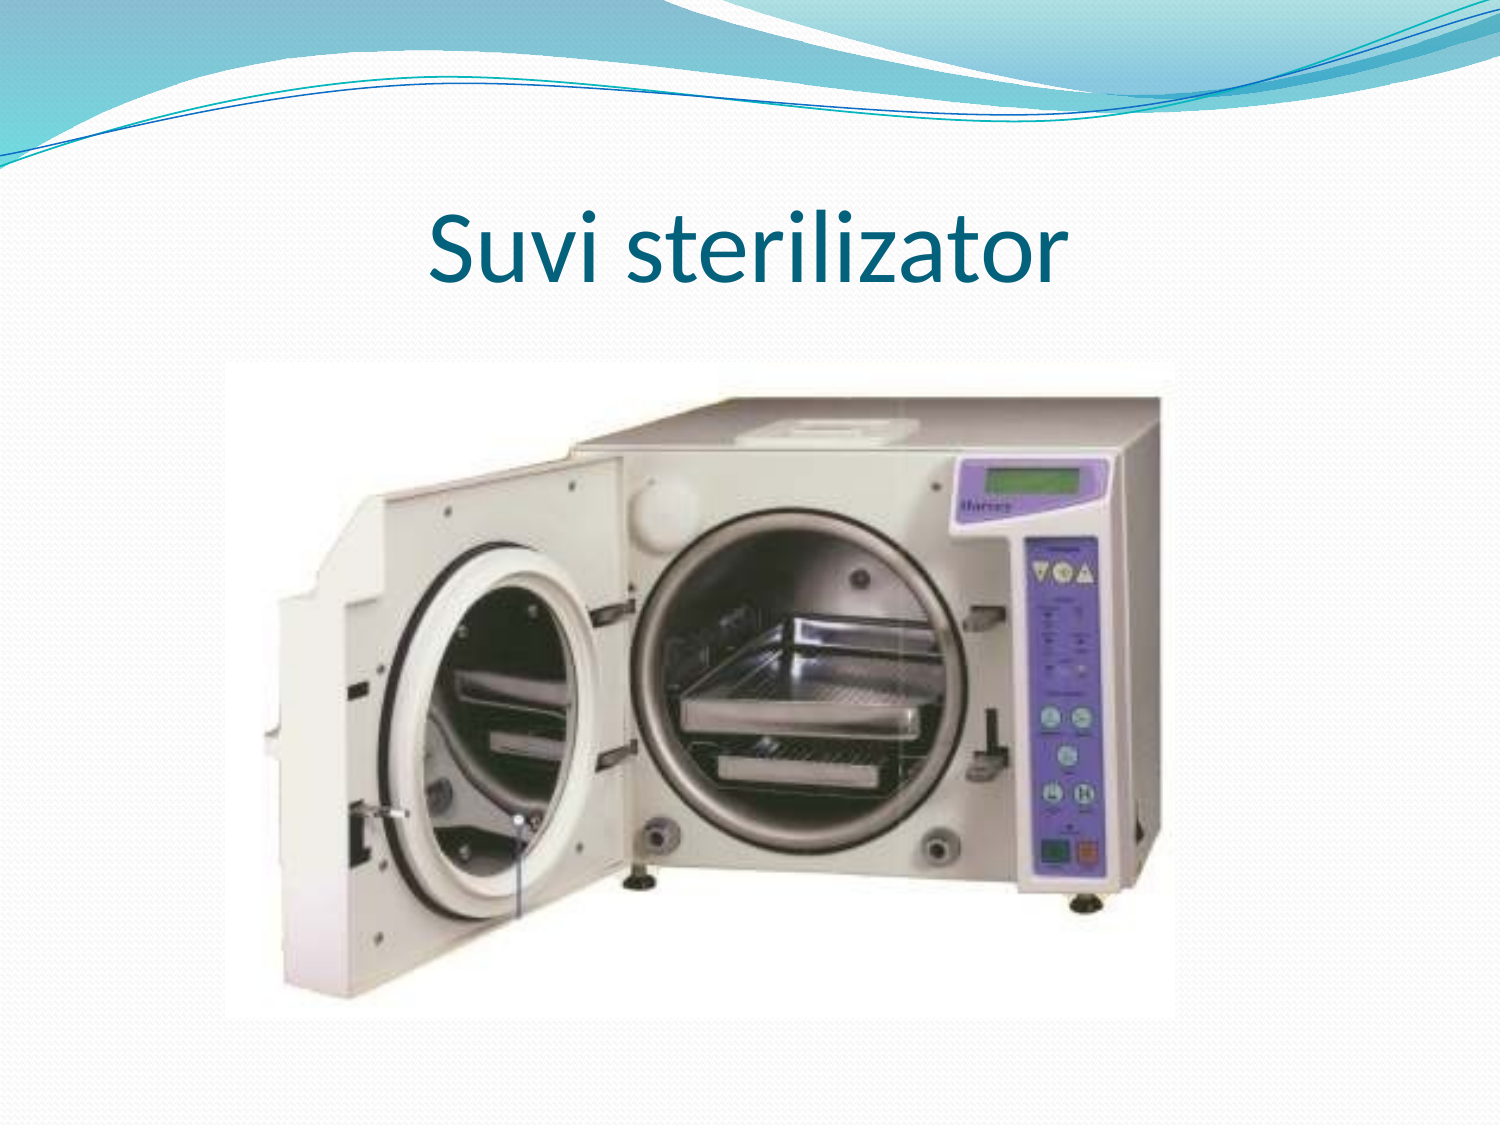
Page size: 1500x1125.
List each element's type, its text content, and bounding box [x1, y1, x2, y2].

title Suvi sterilizator [75, 115, 1425, 303]
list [224, 362, 1176, 1019]
